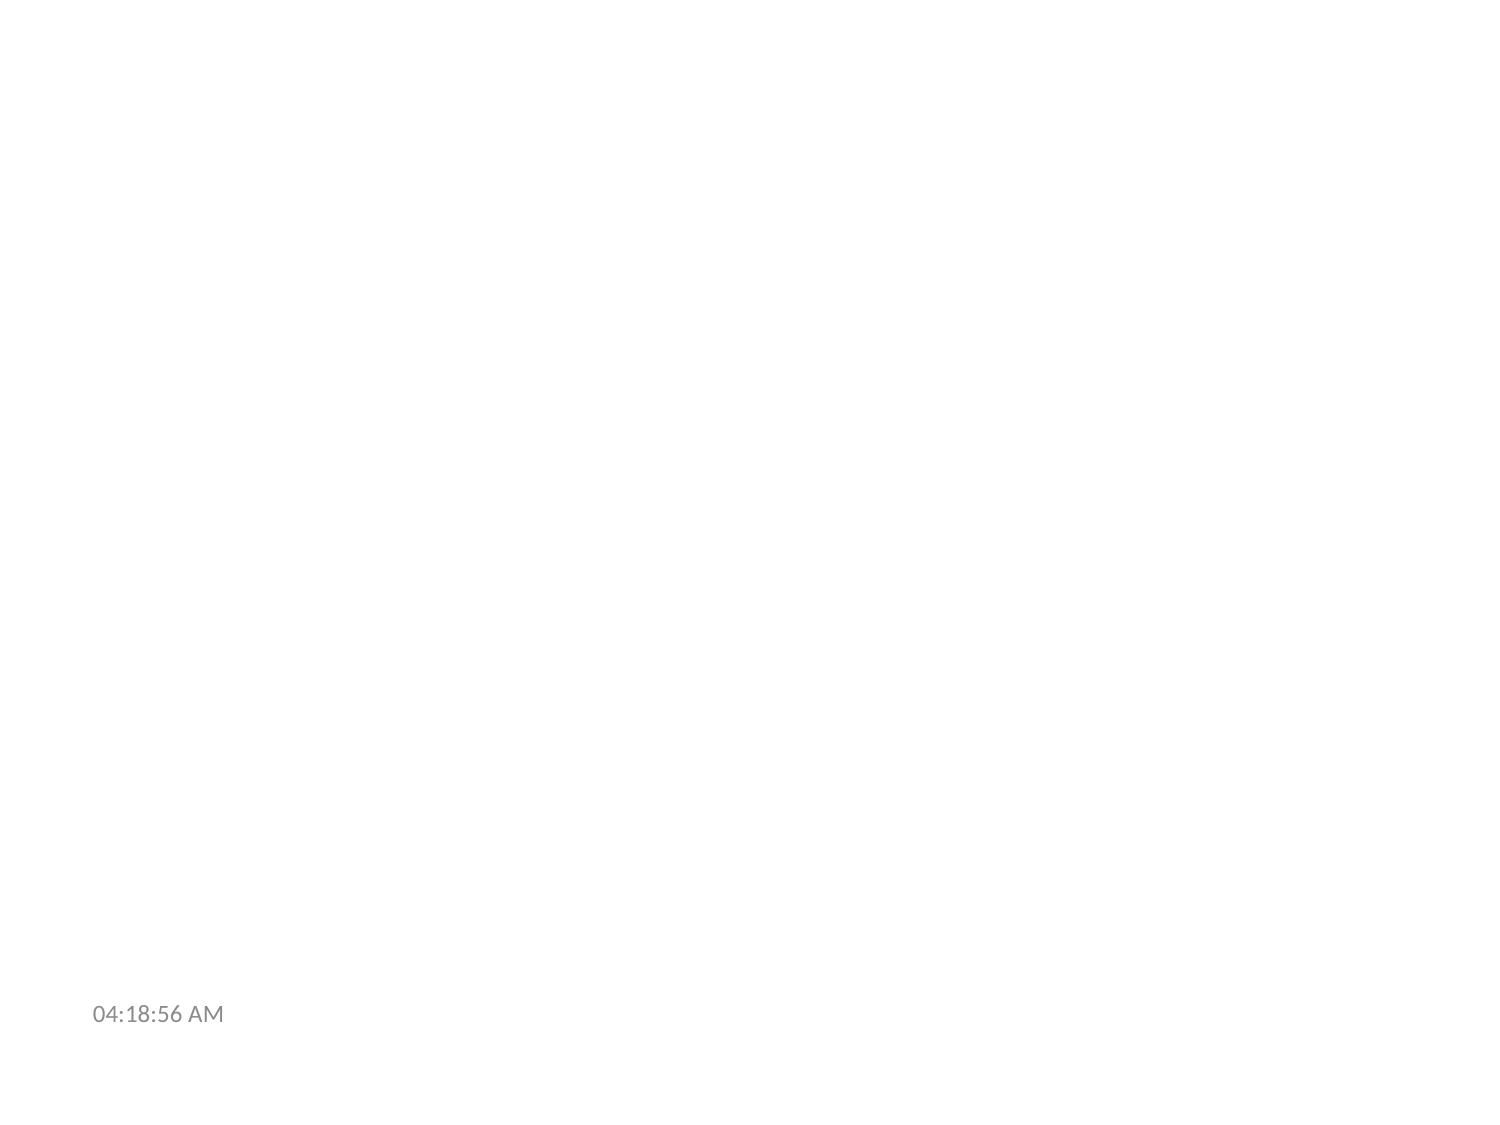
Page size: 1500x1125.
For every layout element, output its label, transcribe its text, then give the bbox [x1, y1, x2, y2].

text_box 3:35:09 PM [77, 982, 428, 1043]
